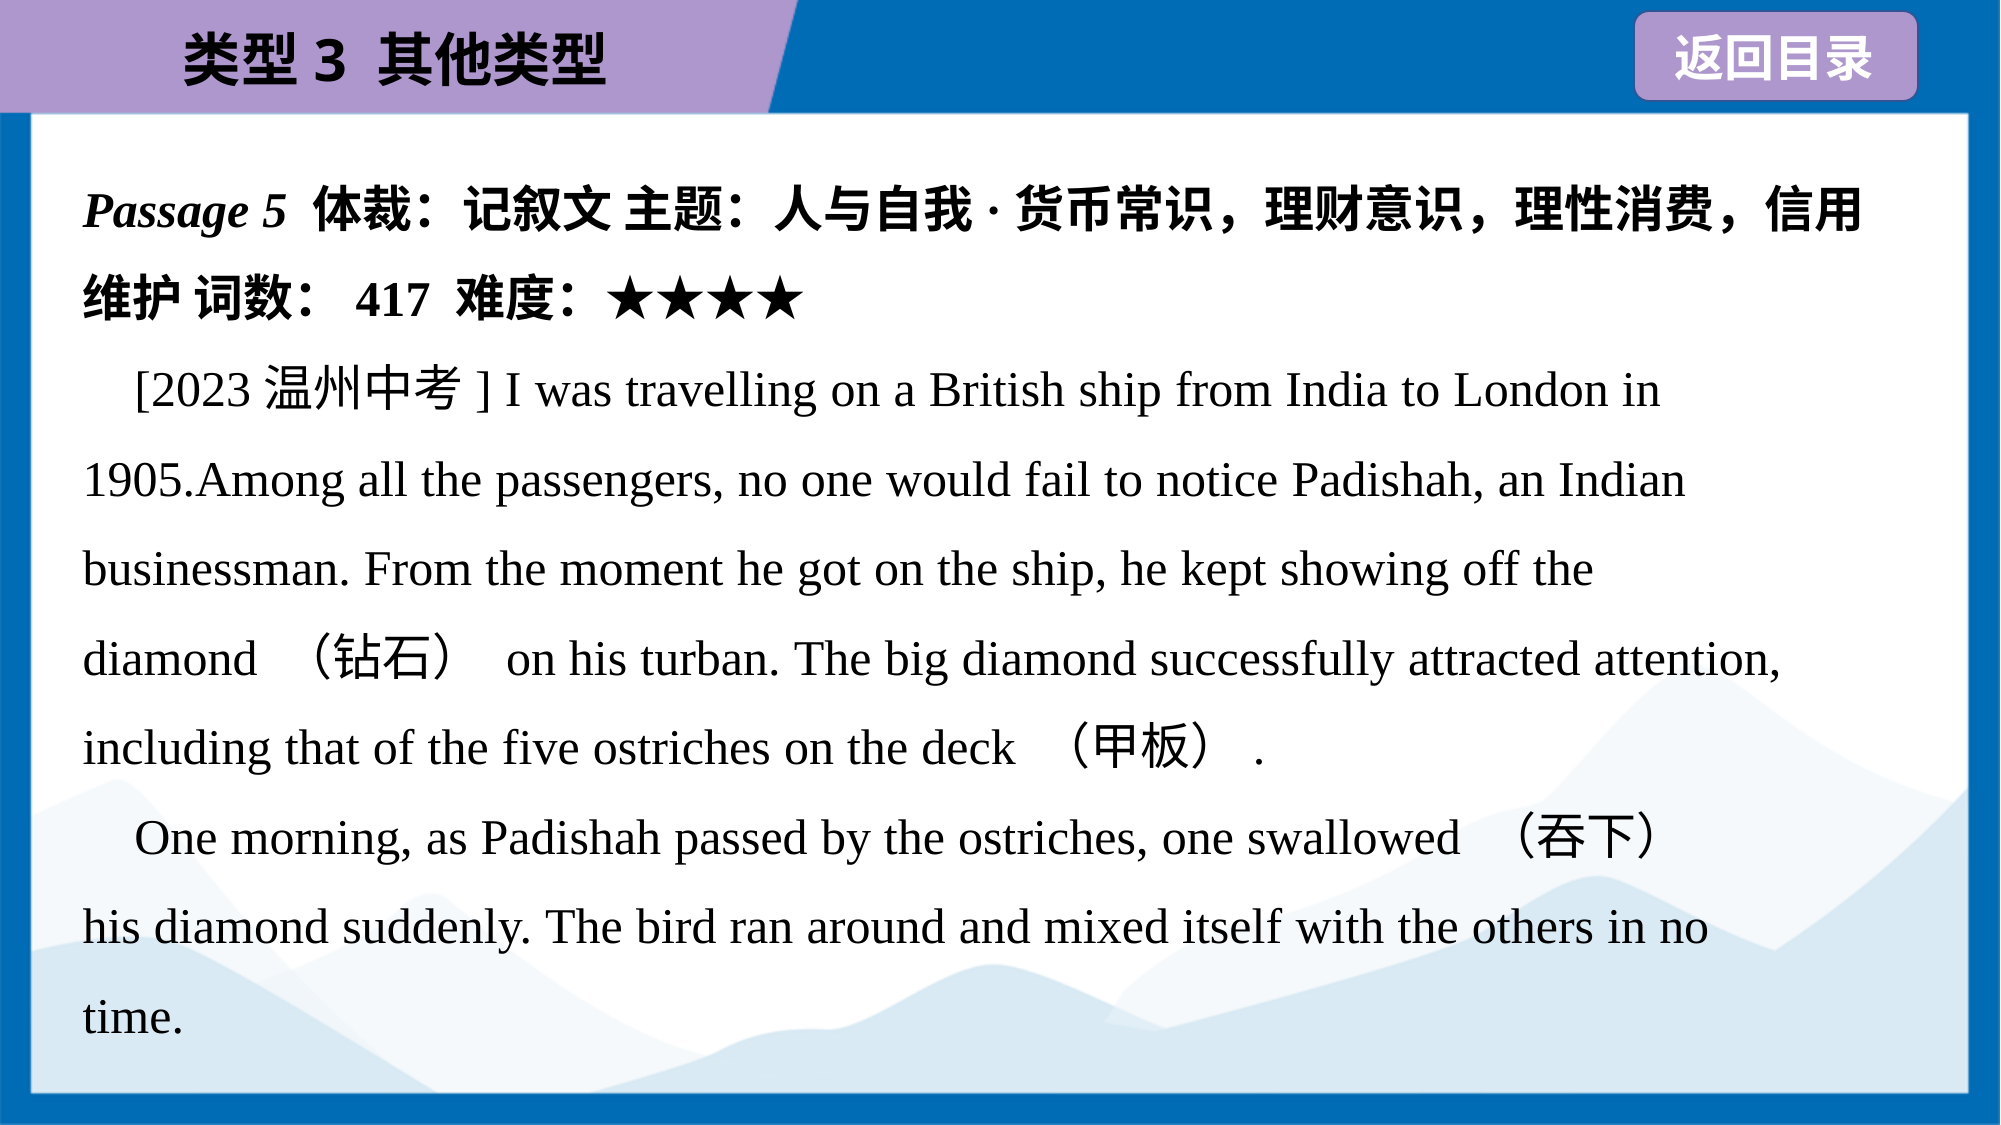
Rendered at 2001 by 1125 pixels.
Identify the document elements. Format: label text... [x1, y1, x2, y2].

picture [0, 0, 2000, 1125]
text_box Passage 5 体裁：记叙文 主题：人与自我·货币常识，理财意识，理性消费，信用 维护 词数：417 难度：★★★★ [2023温州中考] I was travelling on a British ship from India to London in 1905.Among all the passengers, no one would fail to notice Padishah, an Indian businessman. From the moment he got on the ship, he kept showing off the diamond （钻石） on his turban. The big diamond successfully attracted attention, including that of the five ostriches on the deck （甲板）. One morning, as Padishah passed by the ostriches, one swallowed （吞下） his diamond suddenly. The bird ran around and mixed itself with the others in no time. [82, 147, 1917, 1044]
